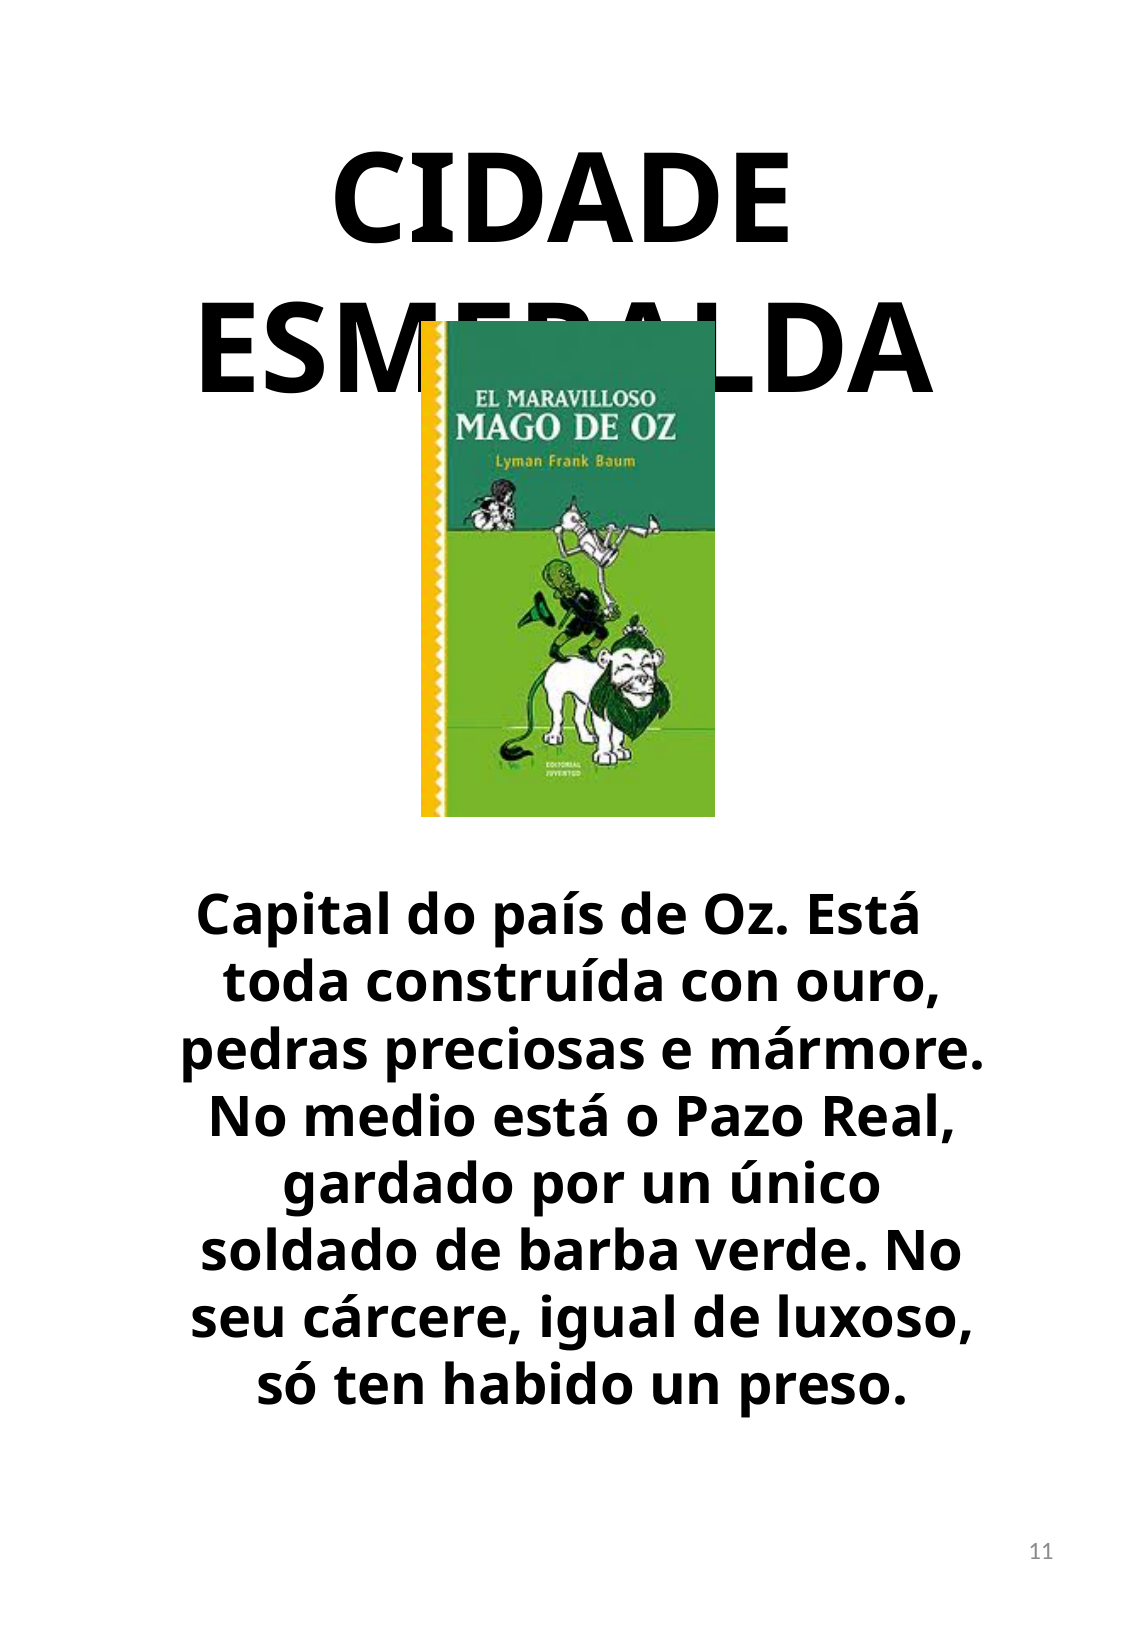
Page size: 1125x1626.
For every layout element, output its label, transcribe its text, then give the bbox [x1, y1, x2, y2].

title CIDADE ESMERALDA [58, 167, 1067, 368]
picture [420, 320, 716, 818]
slide_number 11 [806, 1506, 1069, 1593]
text_box Capital do país de Oz. Está toda construída con ouro, pedras preciosas e mármore. No medio está o Pazo Real, gardado por un único soldado de barba verde. No seu cárcere, igual de luxoso, só ten habido un preso. [117, 871, 1001, 1481]
